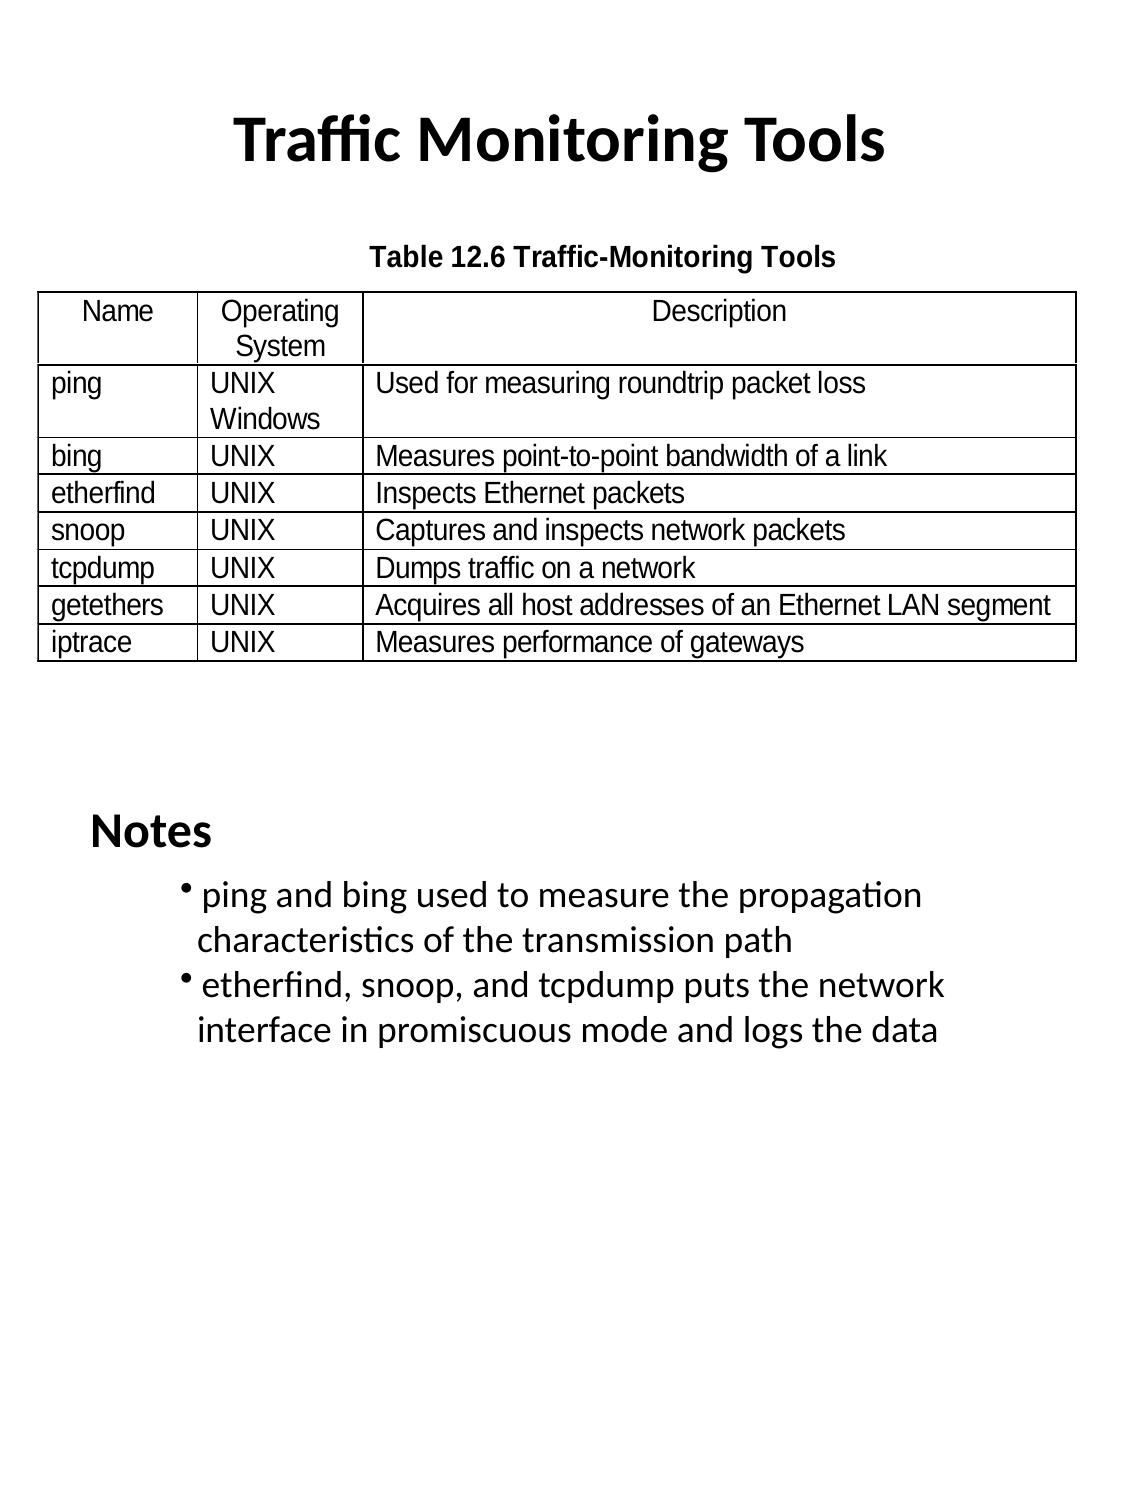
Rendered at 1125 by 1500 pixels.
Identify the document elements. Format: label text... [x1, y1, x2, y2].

text_box Notes [0, 789, 250, 865]
text_box ping and bing used to measure the propagation characteristics of the transmission path etherfind, snoop, and tcpdump puts the network interface in promiscuous mode and logs the data [165, 862, 961, 1058]
title Traffic Monitoring Tools [108, 87, 1013, 224]
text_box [37, 224, 1125, 738]
